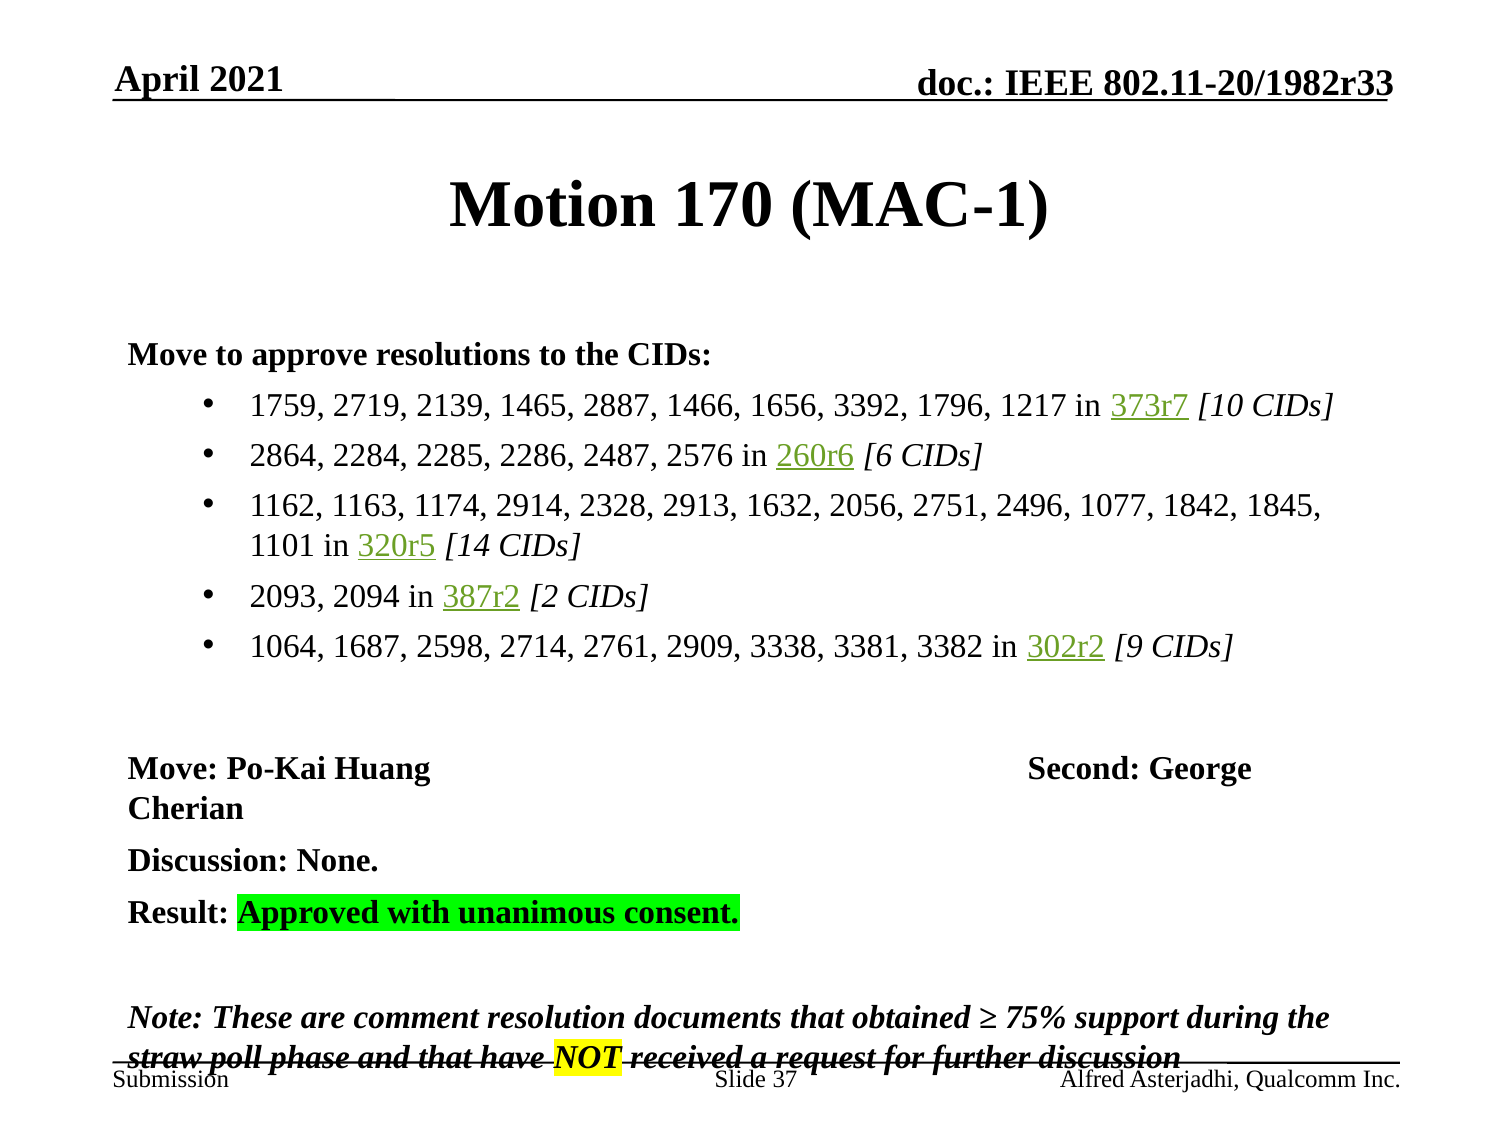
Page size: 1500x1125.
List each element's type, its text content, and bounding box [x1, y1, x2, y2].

list Move to approve resolutions to the CIDs: 1759, 2719, 2139, 1465, 2887, 1466, 1656, 3392, 1796, 1217 in 373r7 [10 CIDs] 2864, 2284, 2285, 2286, 2487, 2576 in 260r6 [6 CIDs] 1162, 1163, 1174, 2914, 2328, 2913, 1632, 2056, 2751, 2496, 1077, 1842, 1845, 1101 in 320r5 [14 CIDs] 2093, 2094 in 387r2 [2 CIDs] 1064, 1687, 2598, 2714, 2761, 2909, 3338, 3381, 3382 in 302r2 [9 CIDs] Move: Po-Kai Huang Second: George Cherian Discussion: None. Result: Approved with unanimous consent. Note: These are comment resolution documents that obtained ≥ 75% support during the straw poll phase and that have NOT received a request for further discussion [112, 324, 1388, 1038]
slide_number Slide 37 [712, 1061, 800, 1123]
title Motion 170 (MAC-1) [112, 112, 1388, 288]
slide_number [114, 54, 423, 100]
footer Alfred Asterjadhi, Qualcomm Inc. [878, 1061, 1402, 1093]
